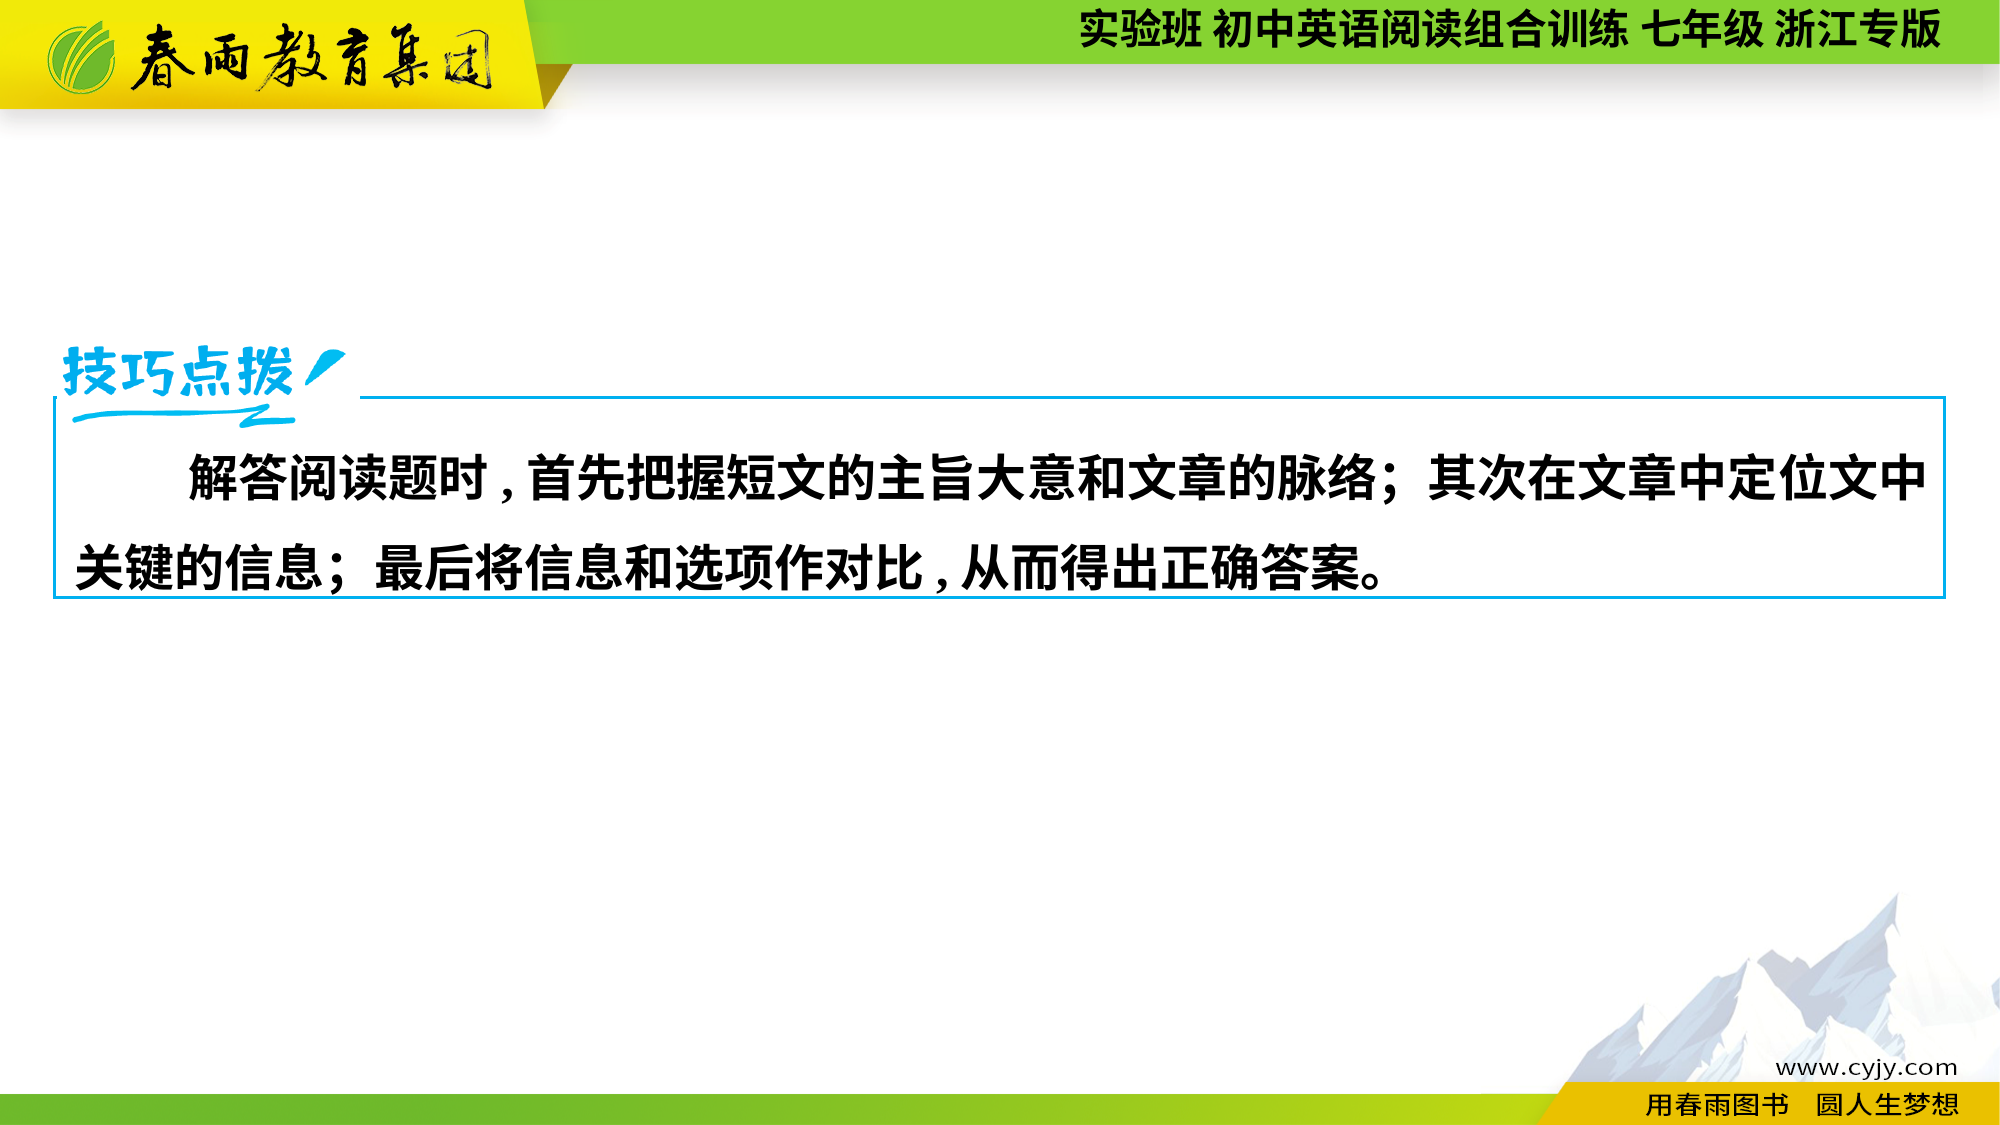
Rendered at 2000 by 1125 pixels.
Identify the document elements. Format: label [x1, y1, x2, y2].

text_box [54, 397, 1945, 598]
picture [0, 0, 2000, 1125]
